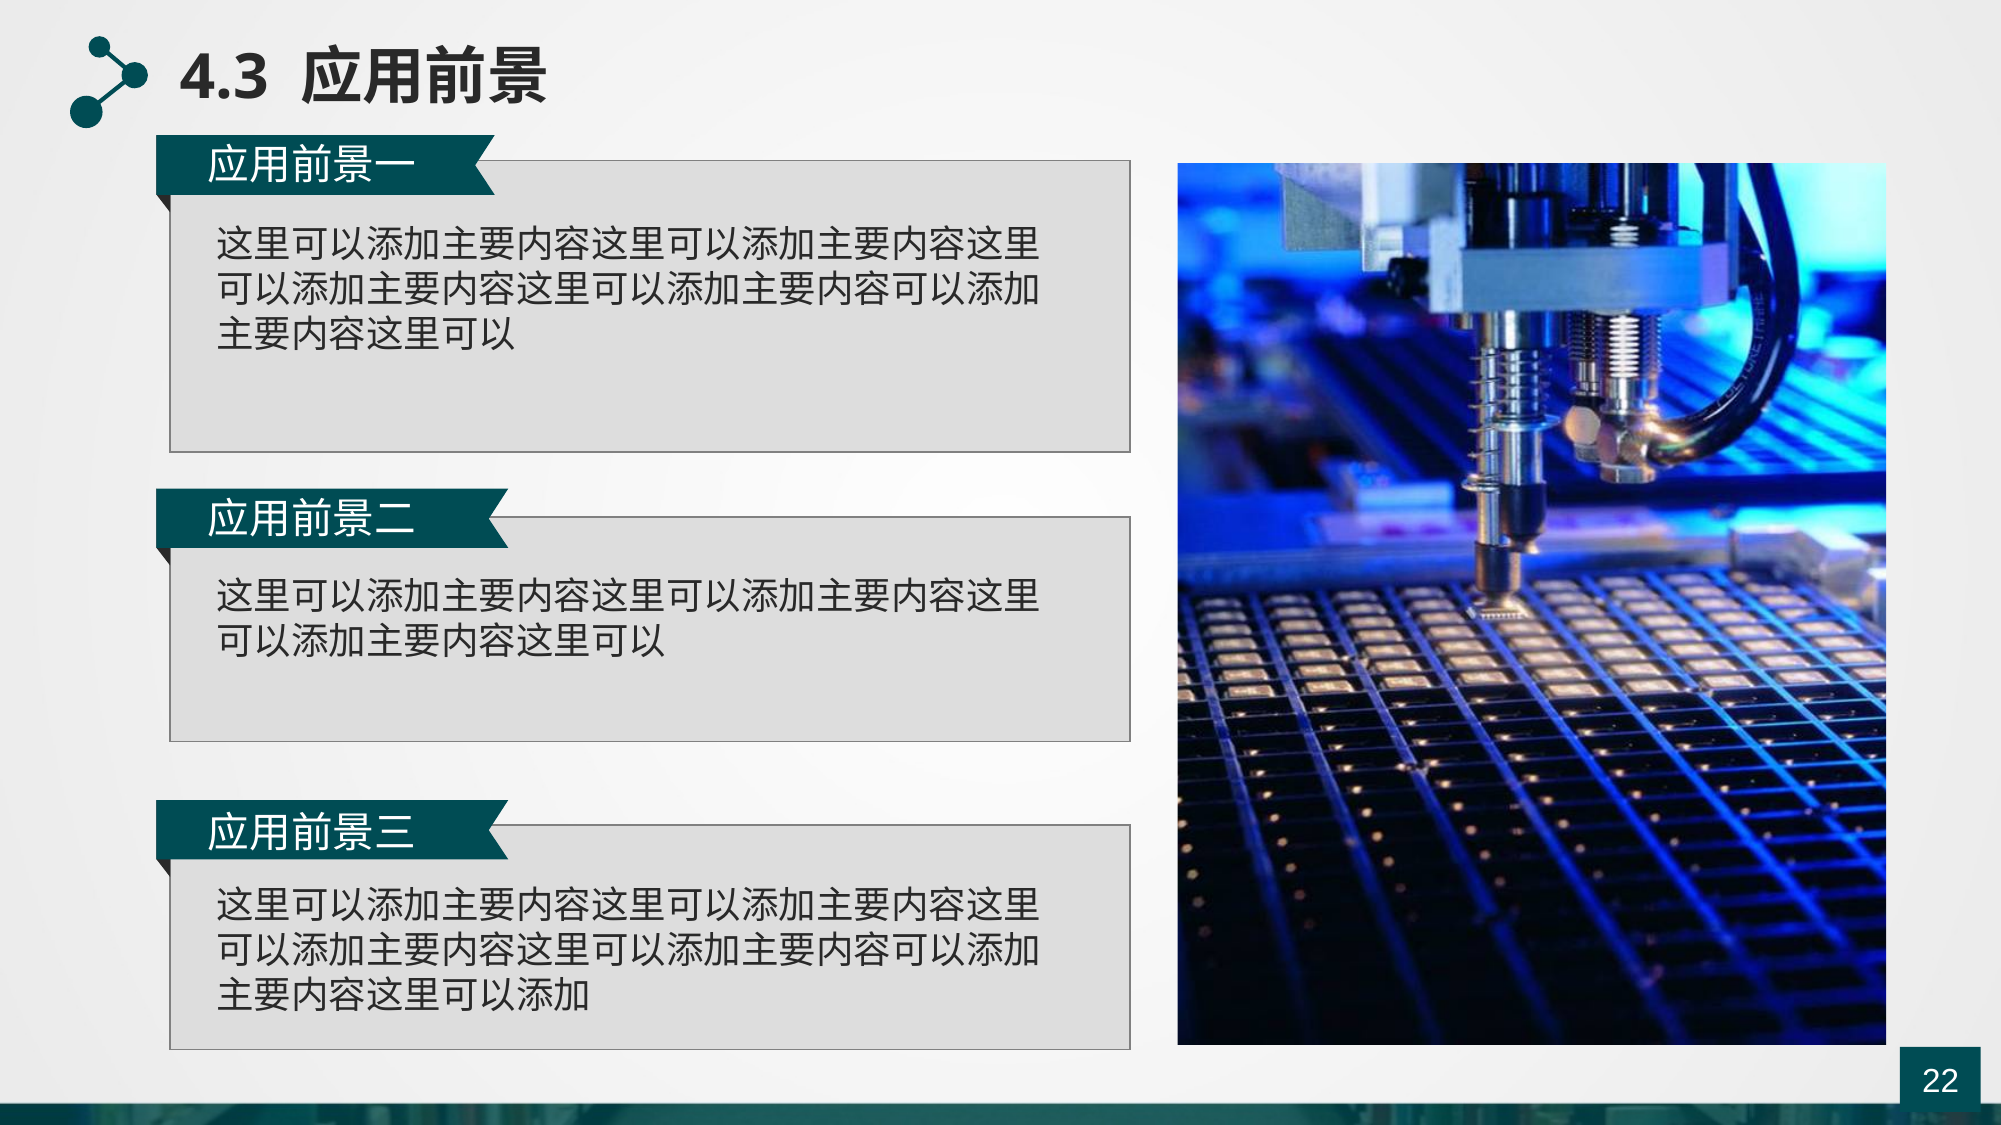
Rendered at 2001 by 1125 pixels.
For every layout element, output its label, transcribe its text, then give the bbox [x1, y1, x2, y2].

text_box 应用前景三 [192, 798, 432, 864]
text_box [157, 860, 171, 877]
text_box [170, 160, 1131, 453]
text_box [156, 488, 192, 548]
text_box [432, 135, 495, 195]
text_box [170, 517, 1131, 742]
text_box [432, 800, 509, 860]
text_box [156, 135, 192, 195]
text_box [156, 195, 171, 213]
text_box 这里可以添加主要内容这里可以添加主要内容这里可以添加主要内容这里可以添加主要内容可以添加主要内容这里可以 [201, 212, 1072, 362]
text_box [156, 800, 192, 860]
text_box 应用前景一 [192, 130, 432, 196]
text_box 应用前景二 [192, 484, 432, 550]
text_box 这里可以添加主要内容这里可以添加主要内容这里可以添加主要内容这里可以 [201, 564, 1072, 670]
text_box [70, 36, 148, 129]
text_box 这里可以添加主要内容这里可以添加主要内容这里可以添加主要内容这里可以添加主要内容可以添加主要内容这里可以添加 [201, 873, 1072, 1024]
text_box [1177, 163, 1887, 1045]
text_box [156, 548, 171, 566]
text_box 4.3 应用前景 [164, 28, 565, 119]
text_box [170, 825, 1131, 1050]
picture [0, 0, 2001, 1125]
text_box [432, 488, 509, 548]
